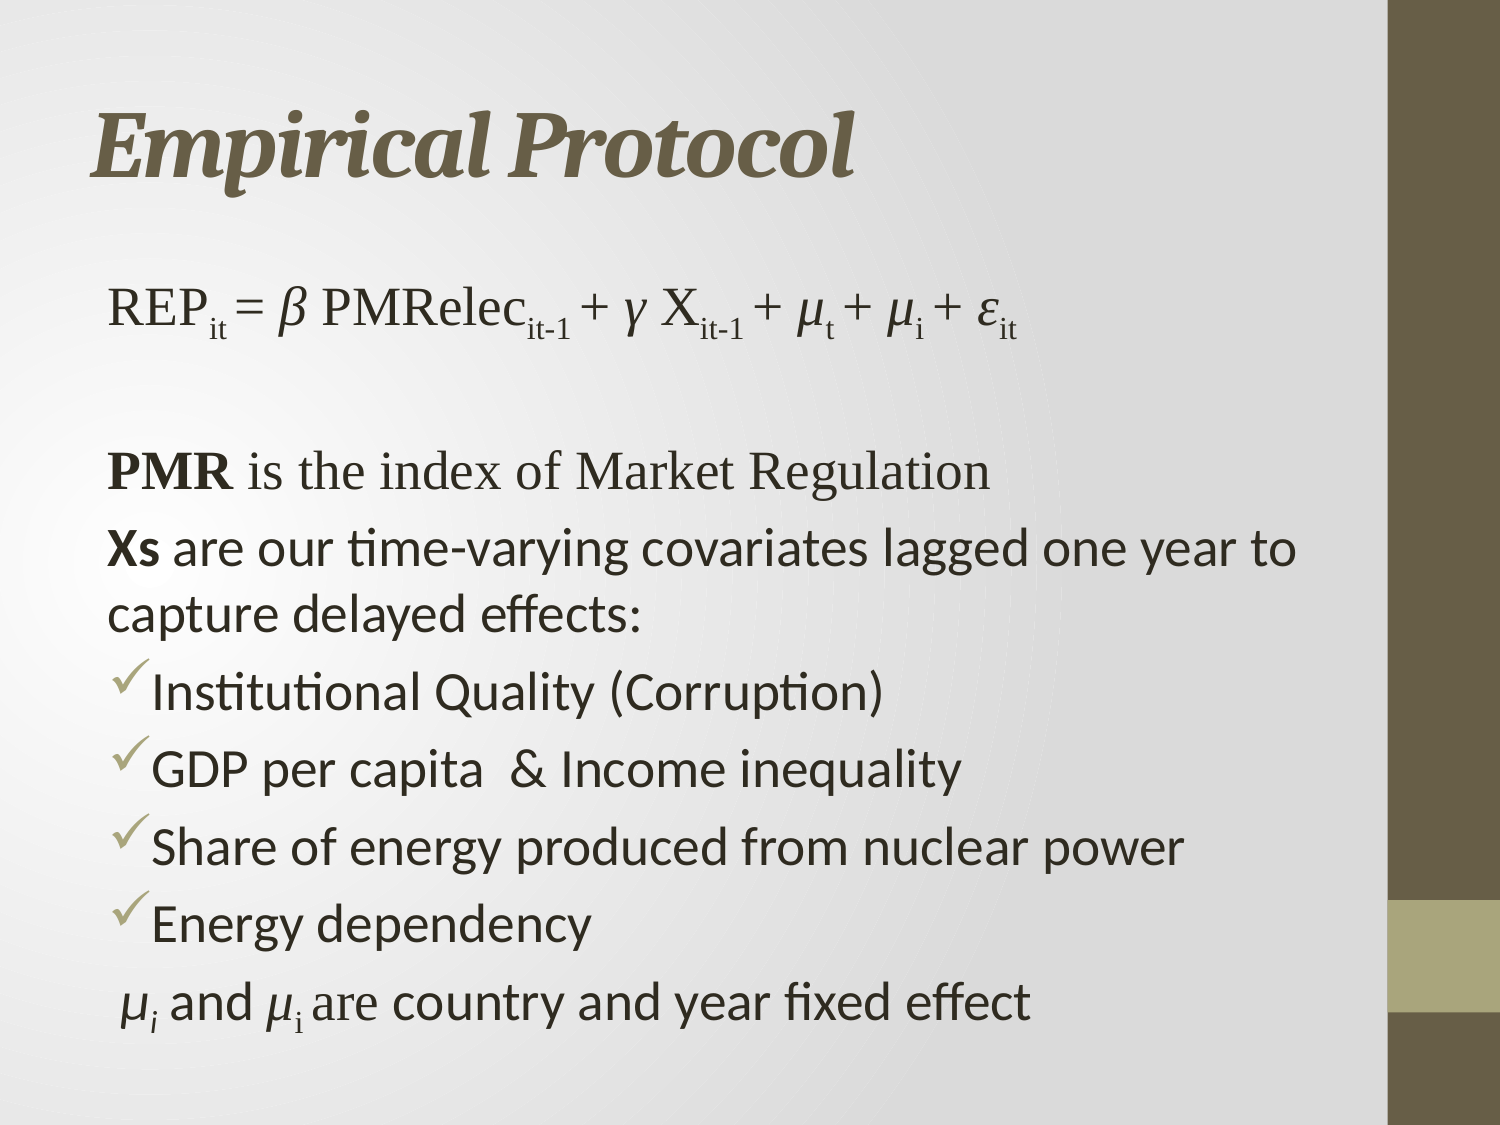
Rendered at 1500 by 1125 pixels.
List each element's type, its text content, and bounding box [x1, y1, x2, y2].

list REPit = β PMRelecit-1 + γ Xit-1 + μt + μi + εit PMR is the index of Market Regulation Xs are our time-varying covariates lagged one year to capture delayed effects: Institutional Quality (Corruption) GDP per capita & Income inequality Share of energy produced from nuclear power Energy dependency μi and μi are country and year fixed effect [75, 262, 1325, 1050]
title Empirical Protocol [75, 45, 1325, 233]
